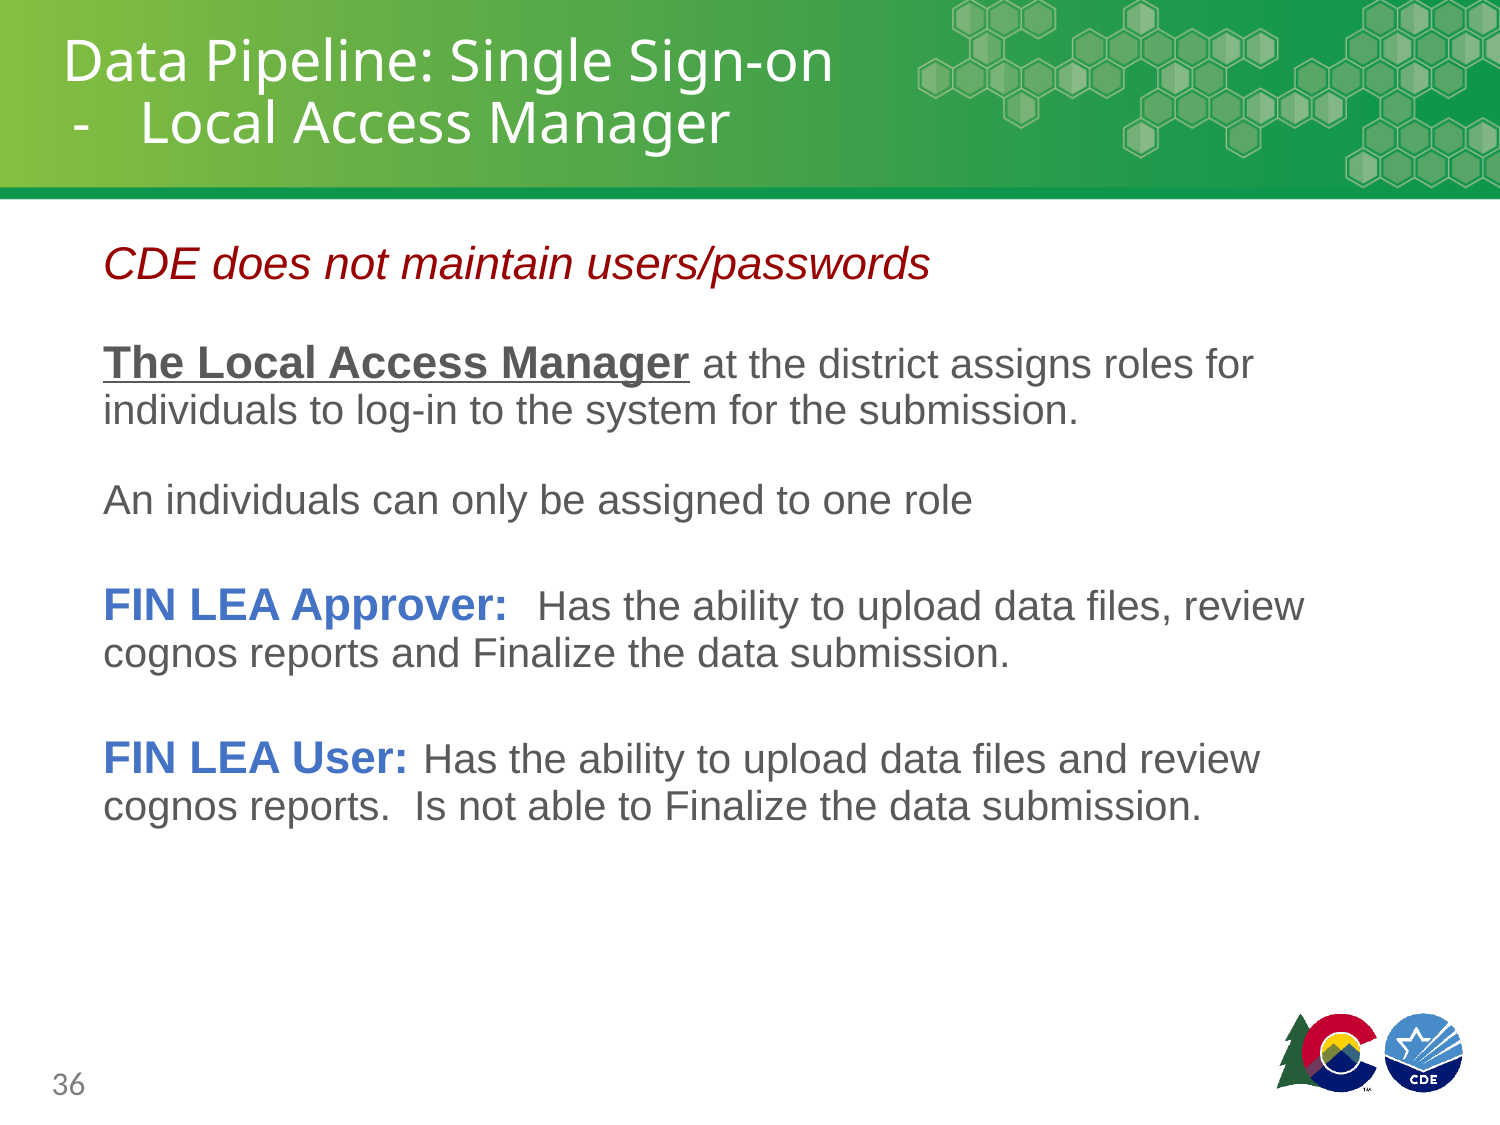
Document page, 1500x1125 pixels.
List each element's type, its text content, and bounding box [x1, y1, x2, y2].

slide_number 36 [36, 1054, 375, 1115]
list CDE does not maintain users/passwords The Local Access Manager at the district assigns roles for individuals to log-in to the system for the submission. An individuals can only be assigned to one role FIN LEA Approver: Has the ability to upload data files, review cognos reports and Finalize the data submission. FIN LEA User: Has the ability to upload data files and review cognos reports. Is not able to Finalize the data submission. [103, 239, 1397, 1002]
picture [0, 0, 1500, 200]
title Data Pipeline: Single Sign-on Local Access Manager [62, 31, 1061, 156]
picture [1275, 1012, 1463, 1093]
